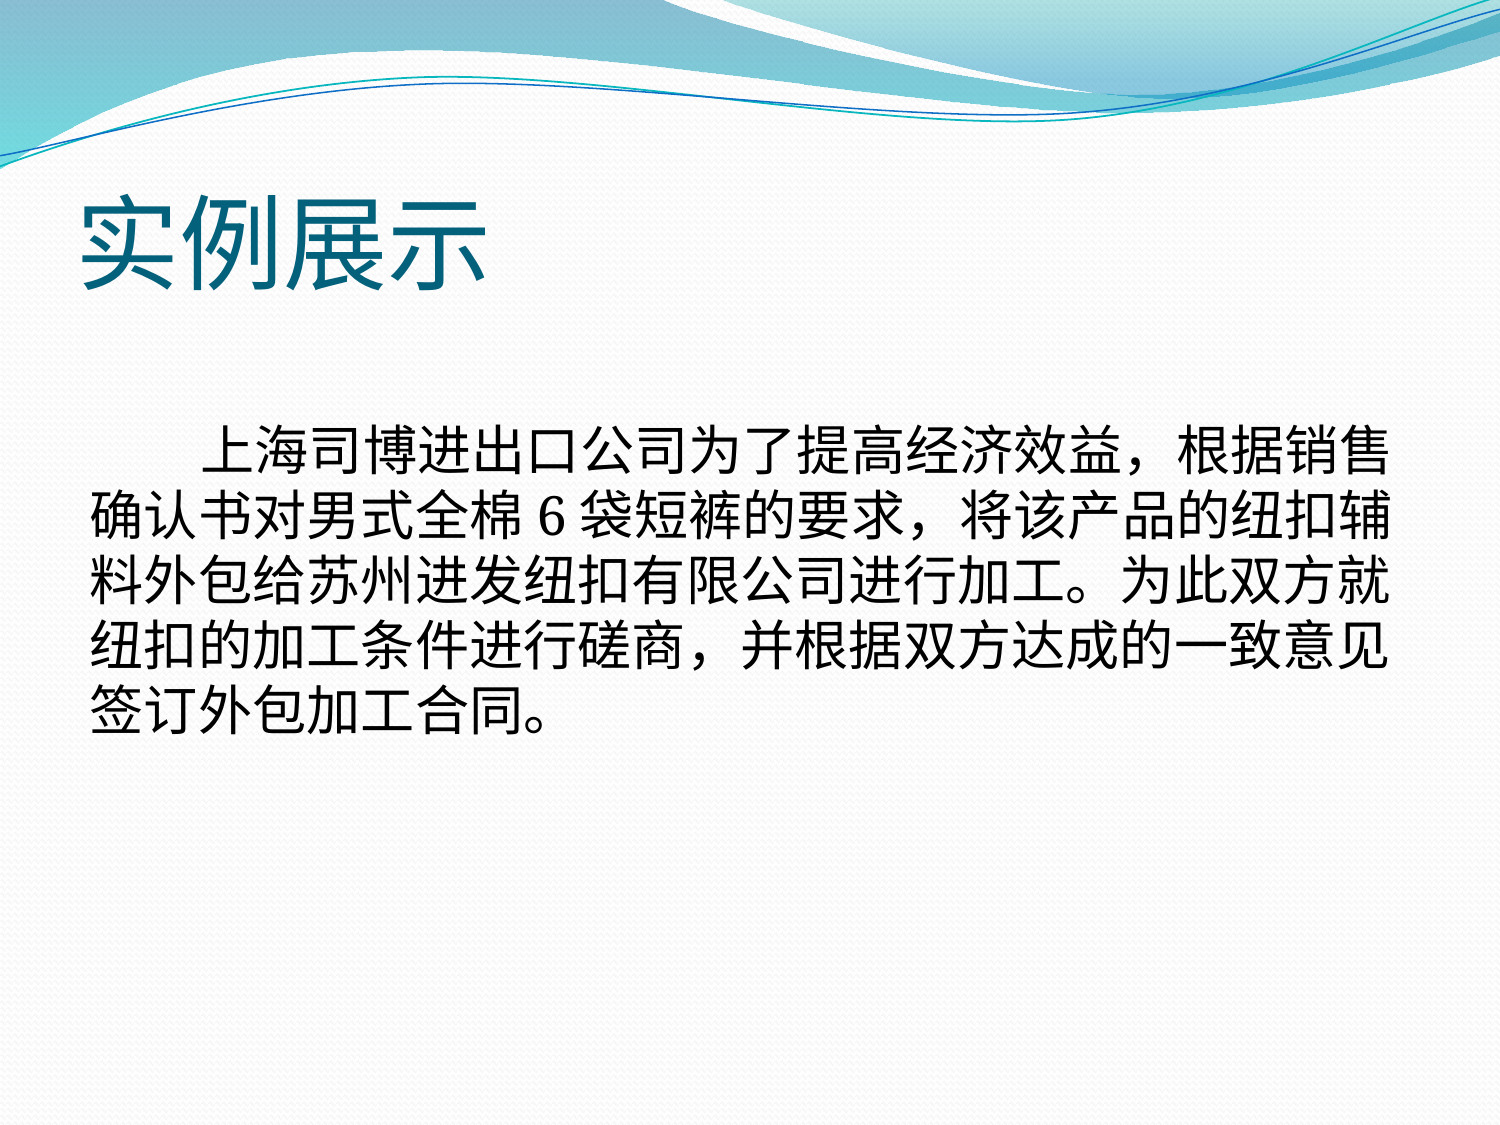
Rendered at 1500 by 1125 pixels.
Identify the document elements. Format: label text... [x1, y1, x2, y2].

title 实例展示 [75, 115, 1425, 303]
list 上海司博进出口公司为了提高经济效益，根据销售确认书对男式全棉6袋短裤的要求，将该产品的纽扣辅料外包给苏州进发纽扣有限公司进行加工。为此双方就纽扣的加工条件进行磋商，并根据双方达成的一致意见签订外包加工合同。 [75, 408, 1425, 1038]
